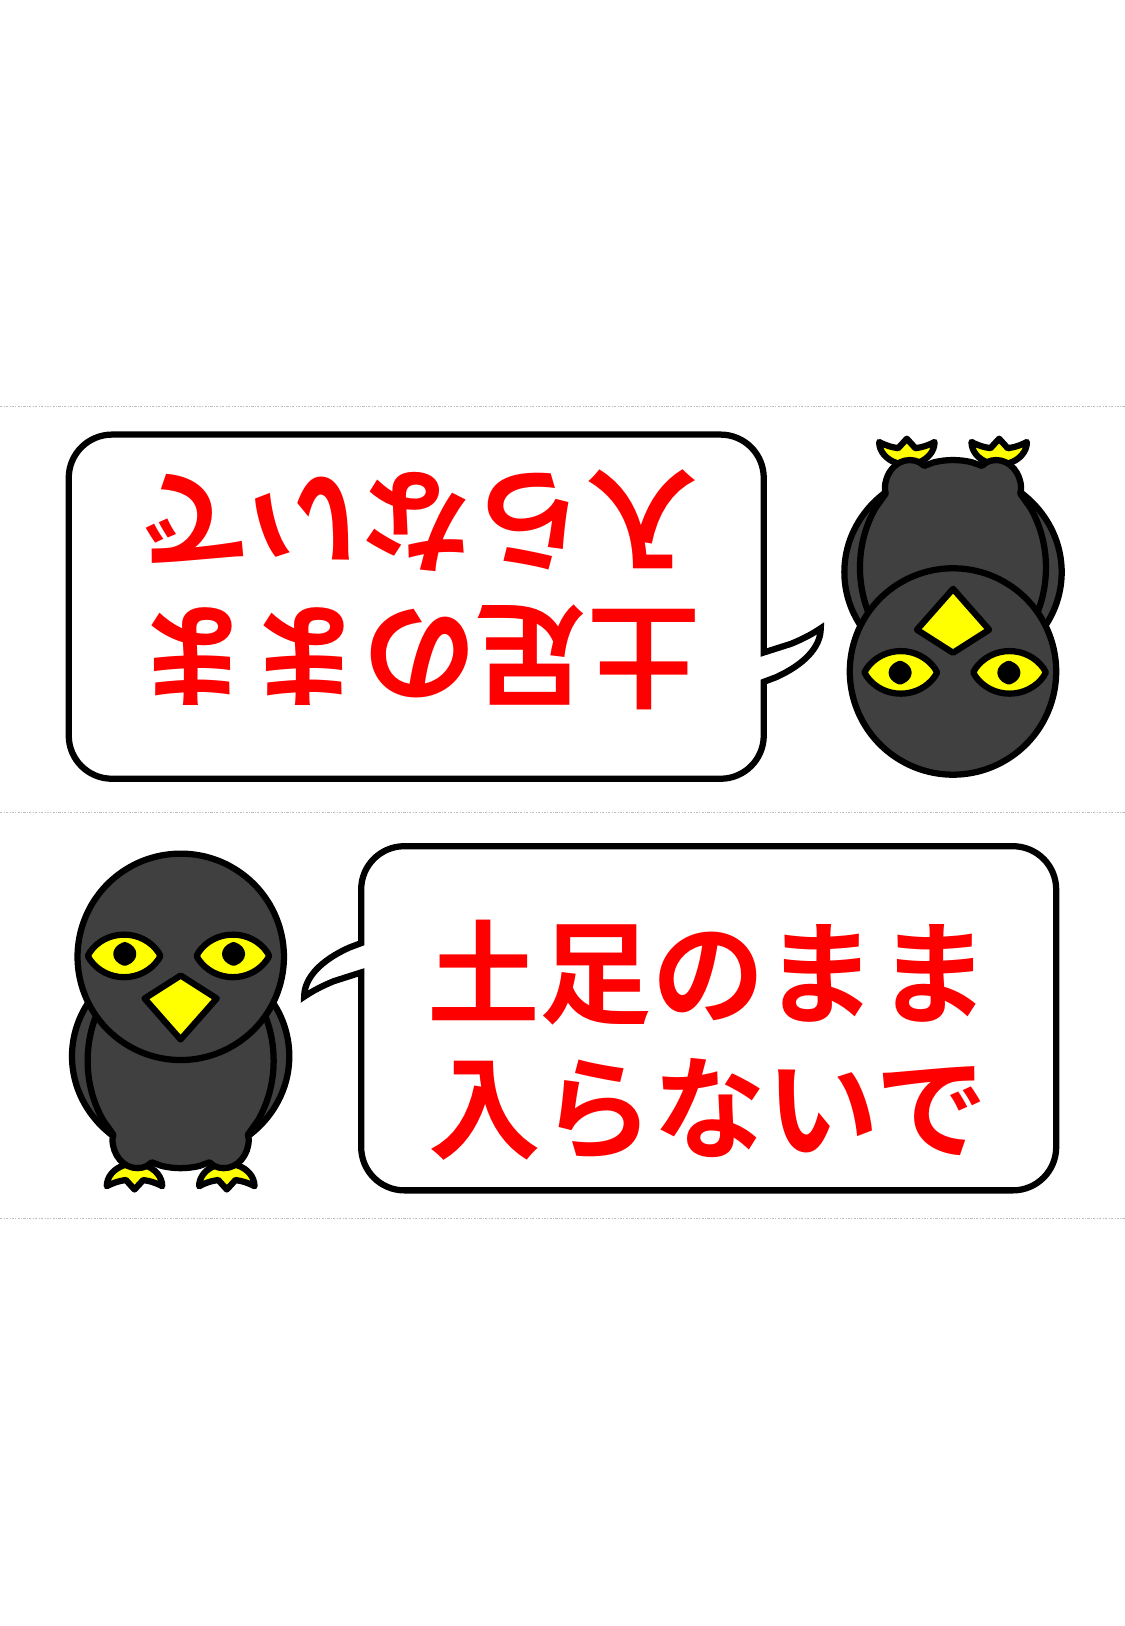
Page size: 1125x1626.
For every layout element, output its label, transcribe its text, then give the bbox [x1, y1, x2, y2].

text_box 土足のまま 入らないで [123, 449, 716, 735]
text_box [71, 853, 290, 1190]
text_box [303, 845, 1058, 1192]
text_box 土足のまま 入らないで [412, 895, 1005, 1181]
text_box [67, 433, 822, 780]
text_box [844, 438, 1062, 775]
